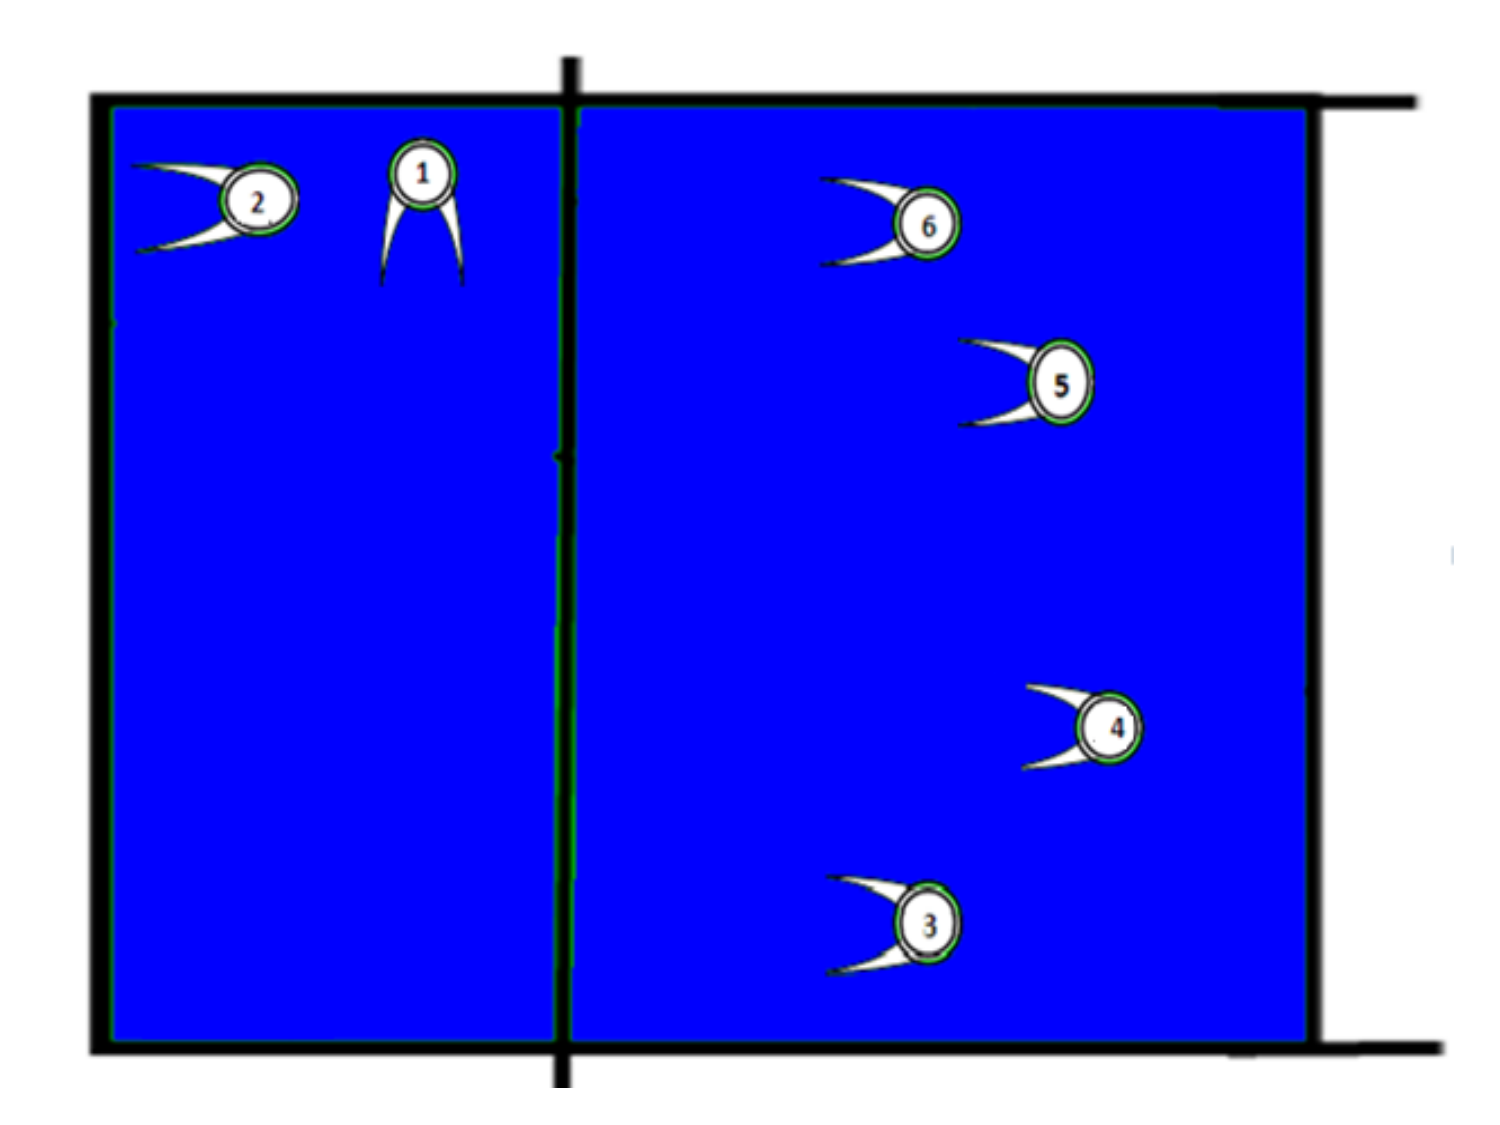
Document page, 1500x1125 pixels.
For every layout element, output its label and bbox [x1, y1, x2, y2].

picture [45, 24, 1454, 1088]
